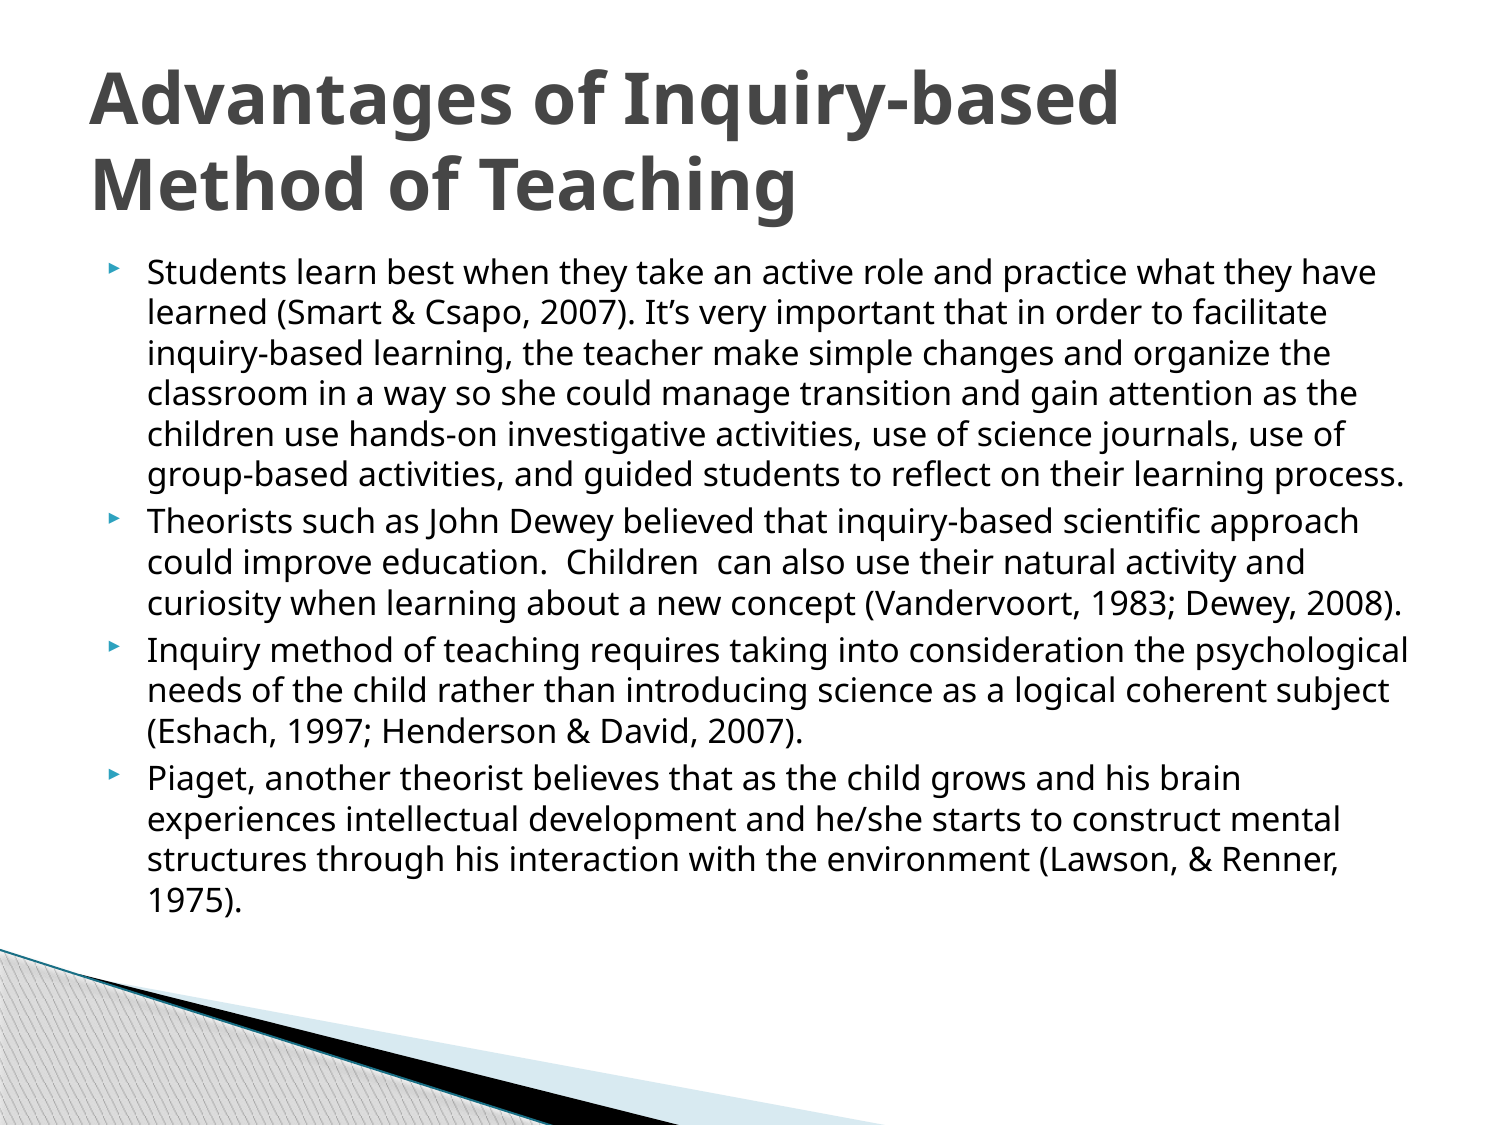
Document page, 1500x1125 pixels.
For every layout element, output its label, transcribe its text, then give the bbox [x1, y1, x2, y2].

list Students learn best when they take an active role and practice what they have learned (Smart & Csapo, 2007). It’s very important that in order to facilitate inquiry-based learning, the teacher make simple changes and organize the classroom in a way so she could manage transition and gain attention as the children use hands-on investigative activities, use of science journals, use of group-based activities, and guided students to reflect on their learning process. Theorists such as John Dewey believed that inquiry-based scientific approach could improve education. Children can also use their natural activity and curiosity when learning about a new concept (Vandervoort, 1983; Dewey, 2008). Inquiry method of teaching requires taking into consideration the psychological needs of the child rather than introducing science as a logical coherent subject (Eshach, 1997; Henderson & David, 2007). Piaget, another theorist believes that as the child grows and his brain experiences intellectual development and he/she starts to construct mental structures through his interaction with the environment (Lawson, & Renner, 1975). [75, 243, 1425, 986]
title Advantages of Inquiry-based Method of Teaching [75, 45, 1425, 233]
